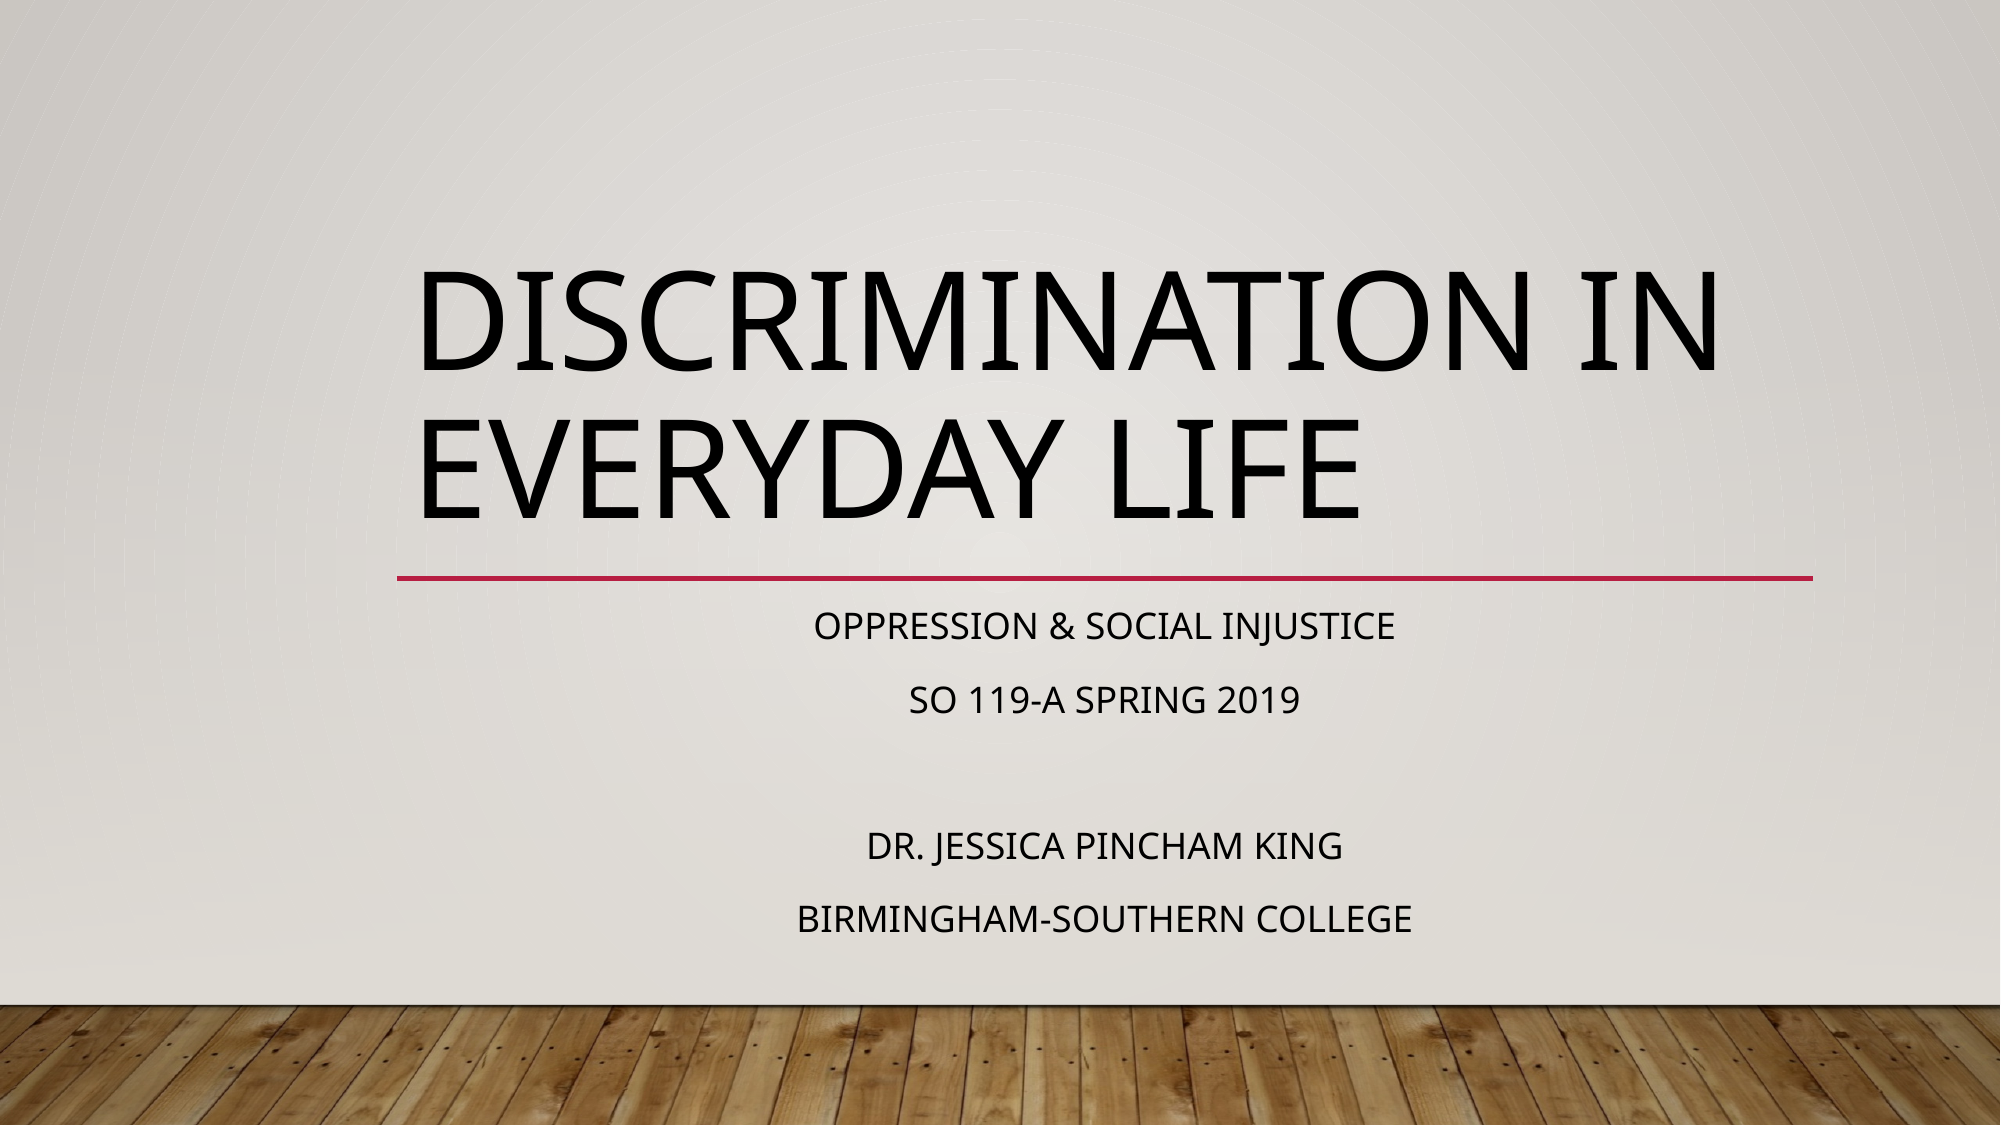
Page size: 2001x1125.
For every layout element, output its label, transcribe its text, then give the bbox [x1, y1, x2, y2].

subtitle Oppression & Social Injustice SO 119-A Spring 2019 Dr. Jessica Pincham King Birmingham-Southern College [396, 579, 1814, 958]
title Discrimination in Everyday life [396, 131, 1814, 549]
picture [0, 1005, 2000, 1125]
